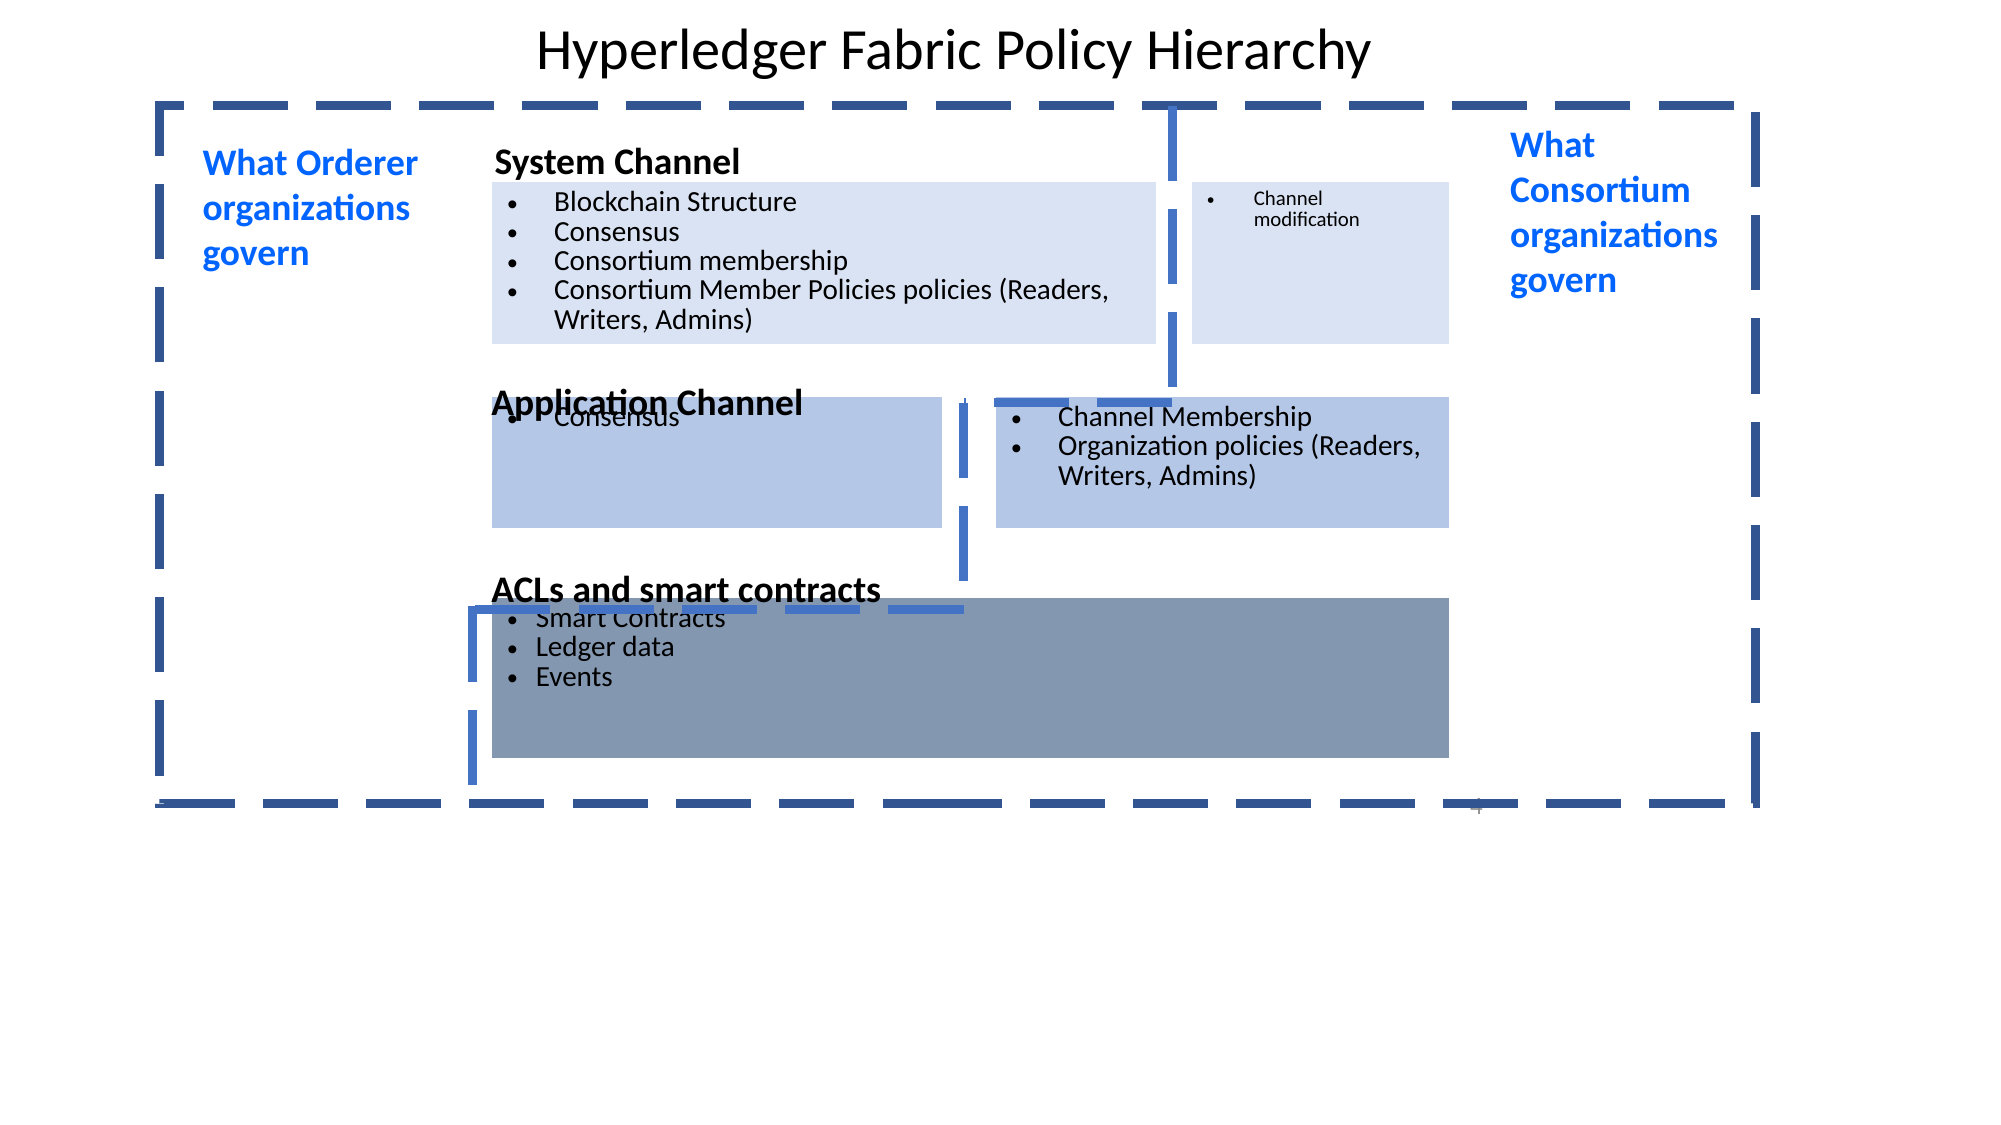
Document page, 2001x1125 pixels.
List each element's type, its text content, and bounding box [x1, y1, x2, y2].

text_box [159, 105, 1757, 805]
text_box What Consortium organizations govern [1495, 113, 1749, 308]
text_box What Orderer organizations govern [187, 130, 442, 281]
slide_number 4 [1147, 804, 1498, 827]
text_box Hyperledger Fabric Policy Hierarchy [368, 11, 1540, 105]
